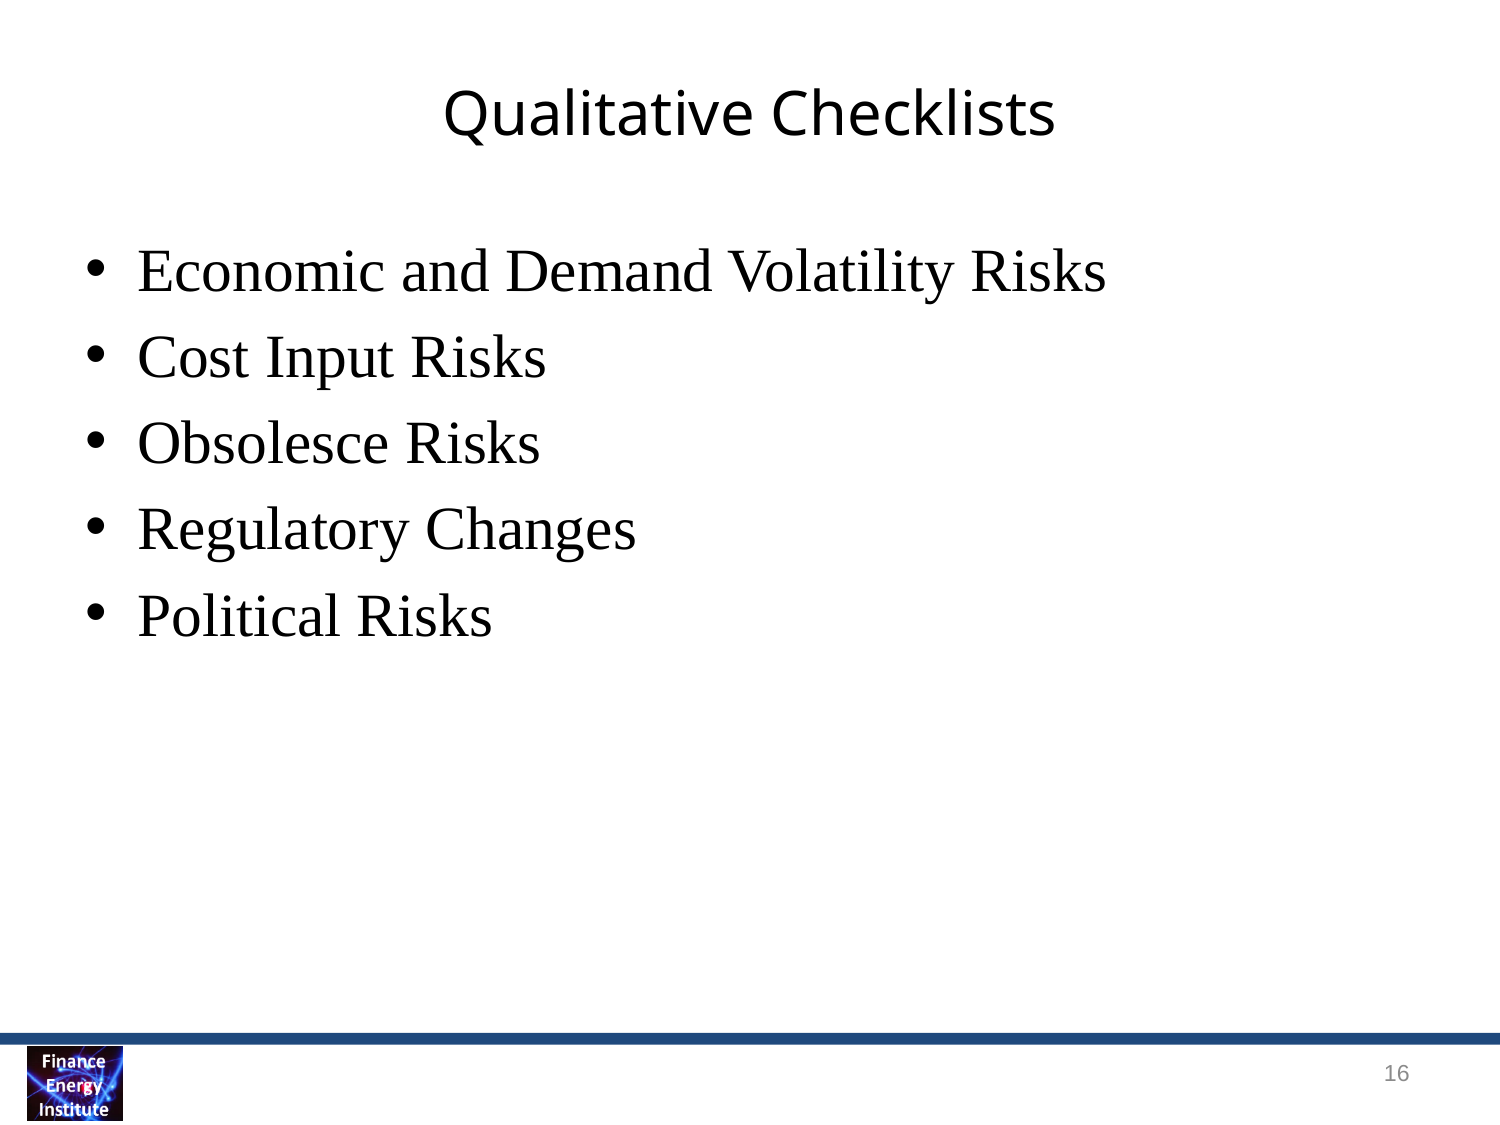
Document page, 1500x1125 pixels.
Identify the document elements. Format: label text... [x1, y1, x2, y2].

slide_number 16 [1074, 1042, 1425, 1103]
picture [27, 1046, 123, 1121]
list Economic and Demand Volatility Risks Cost Input Risks Obsolesce Risks Regulatory Changes Political Risks [70, 222, 1430, 1032]
title Qualitative Checklists [70, 56, 1430, 164]
